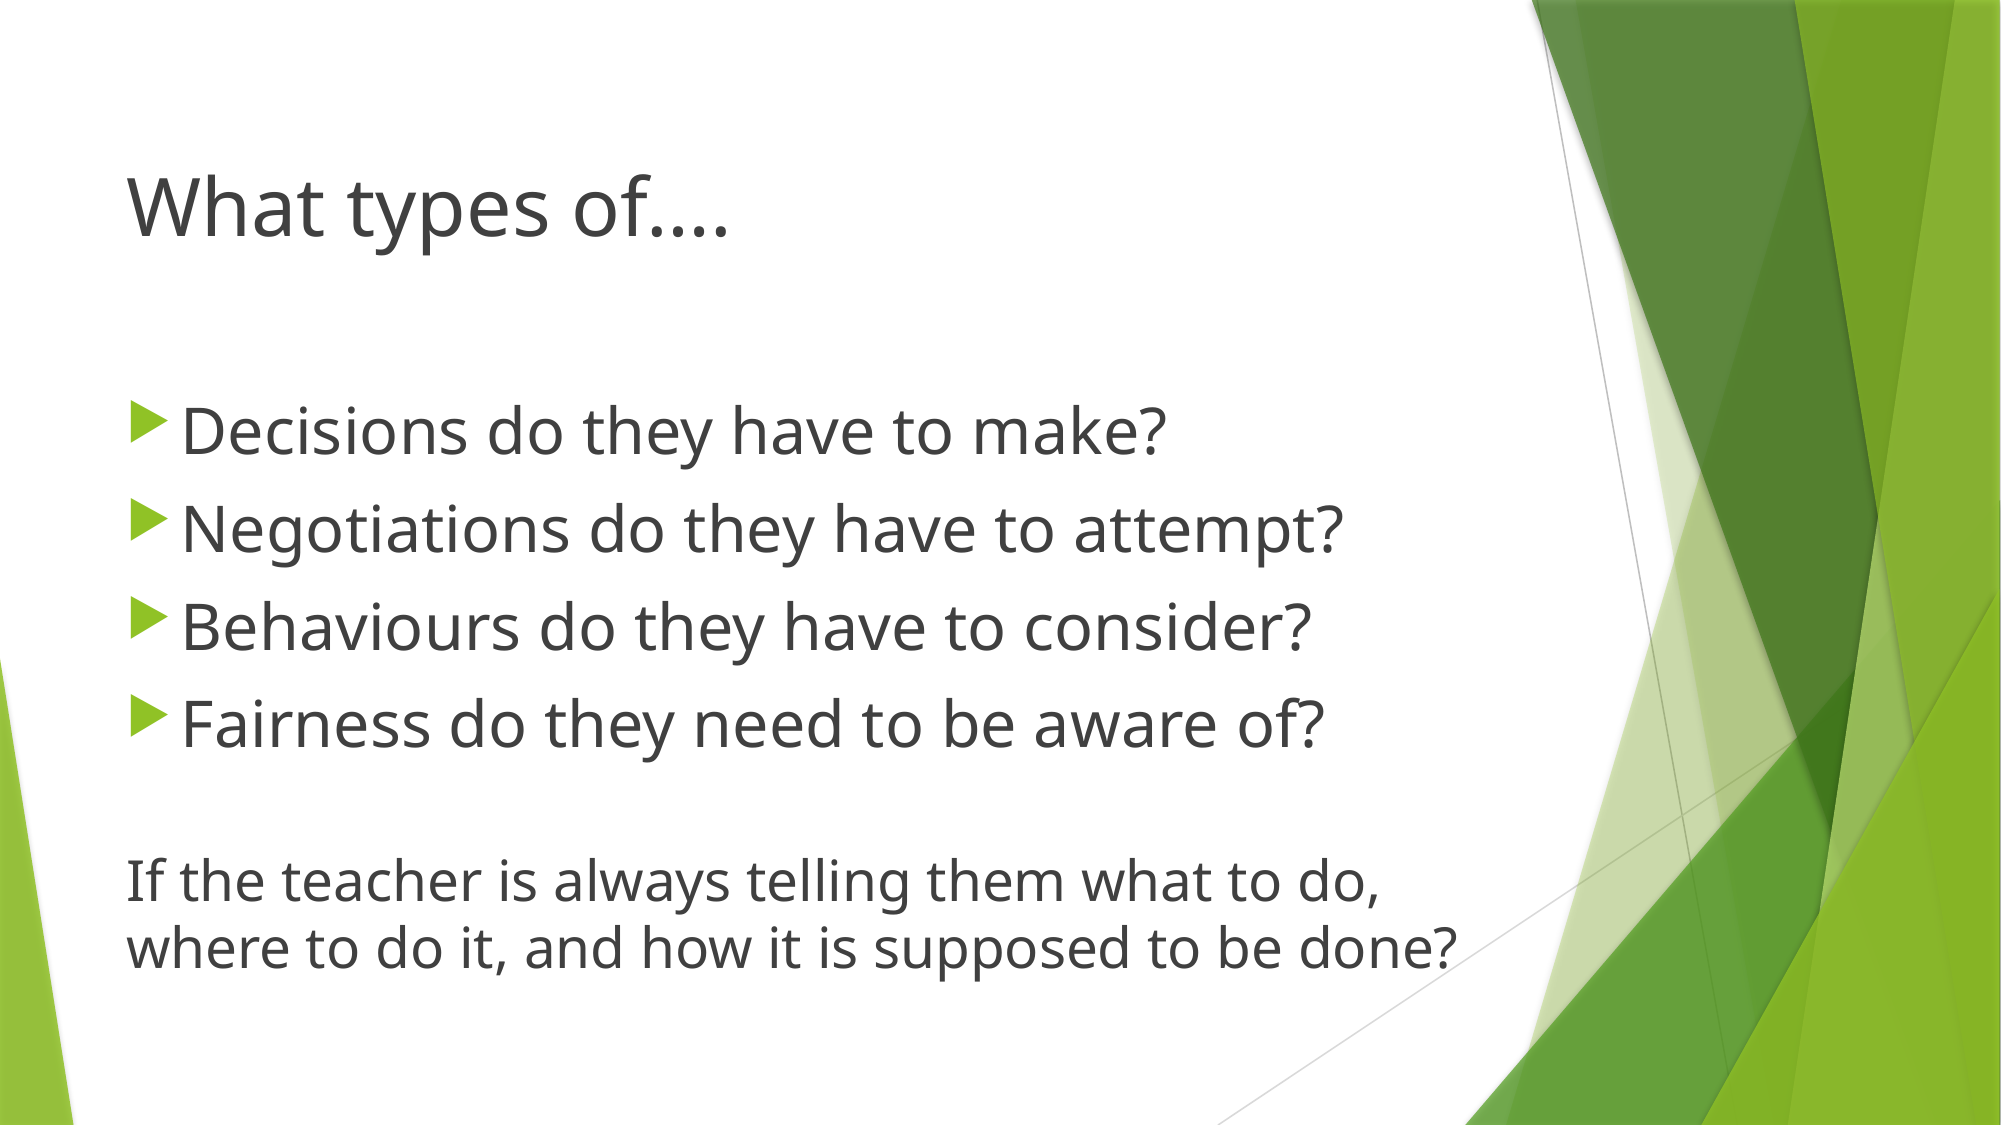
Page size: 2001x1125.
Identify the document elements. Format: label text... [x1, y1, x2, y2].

list What types of…. Decisions do they have to make? Negotiations do they have to attempt? Behaviours do they have to consider? Fairness do they need to be aware of? If the teacher is always telling them what to do, where to do it, and how it is supposed to be done? [111, 148, 1522, 992]
